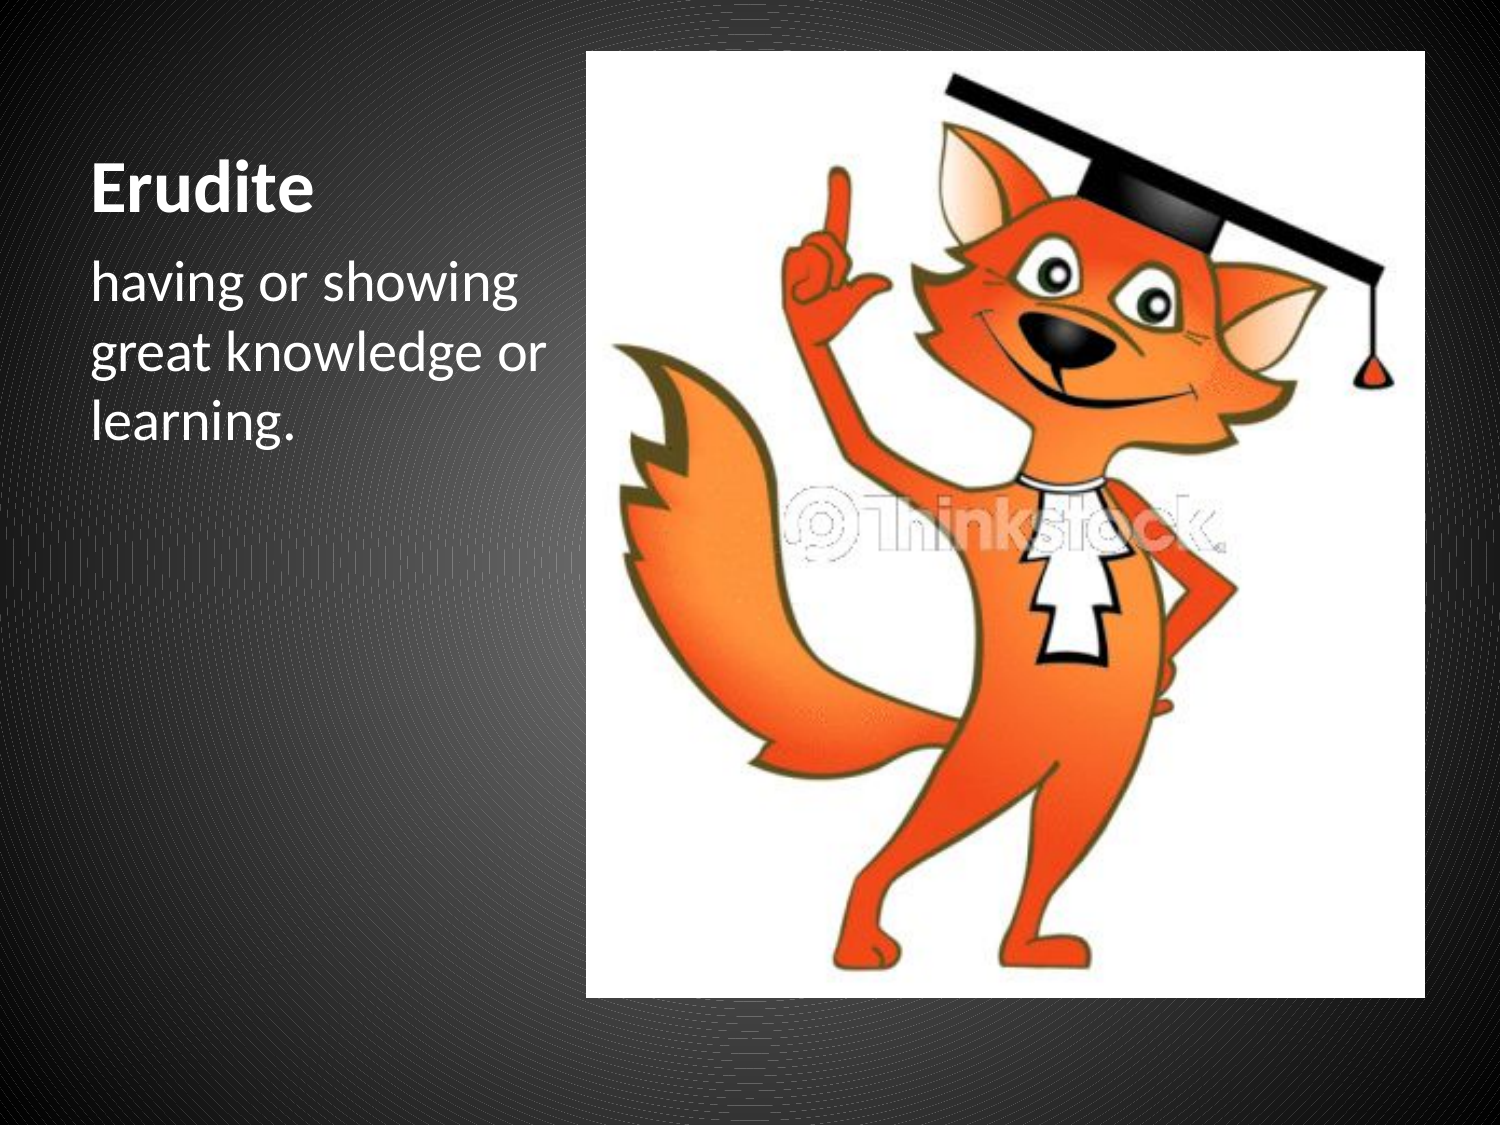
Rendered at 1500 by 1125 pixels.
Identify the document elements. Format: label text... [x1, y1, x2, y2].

title Erudite [75, 44, 569, 235]
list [586, 44, 1426, 1006]
list having or showing great knowledge or learning. [75, 235, 569, 1005]
